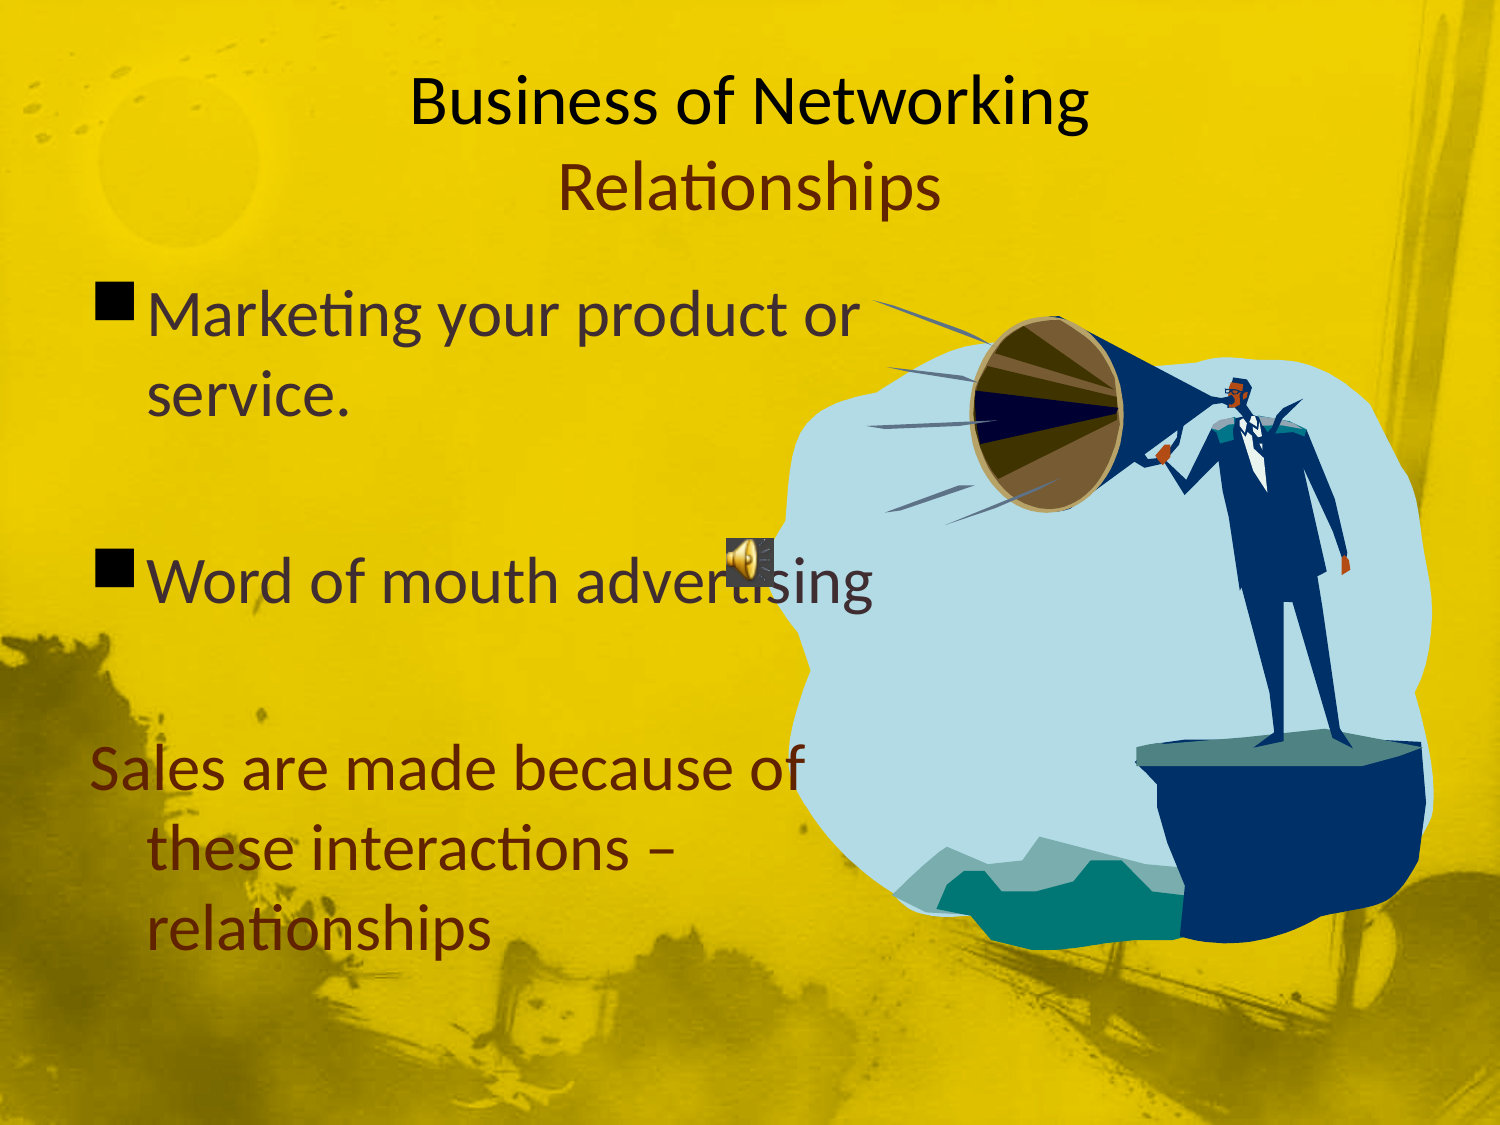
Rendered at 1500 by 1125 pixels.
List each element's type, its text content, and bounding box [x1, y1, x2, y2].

list Marketing your product or service. Word of mouth advertising Sales are made because of these interactions – relationships [75, 262, 950, 1005]
picture [724, 299, 1437, 951]
title Business of Networking Relationships [75, 45, 1425, 233]
